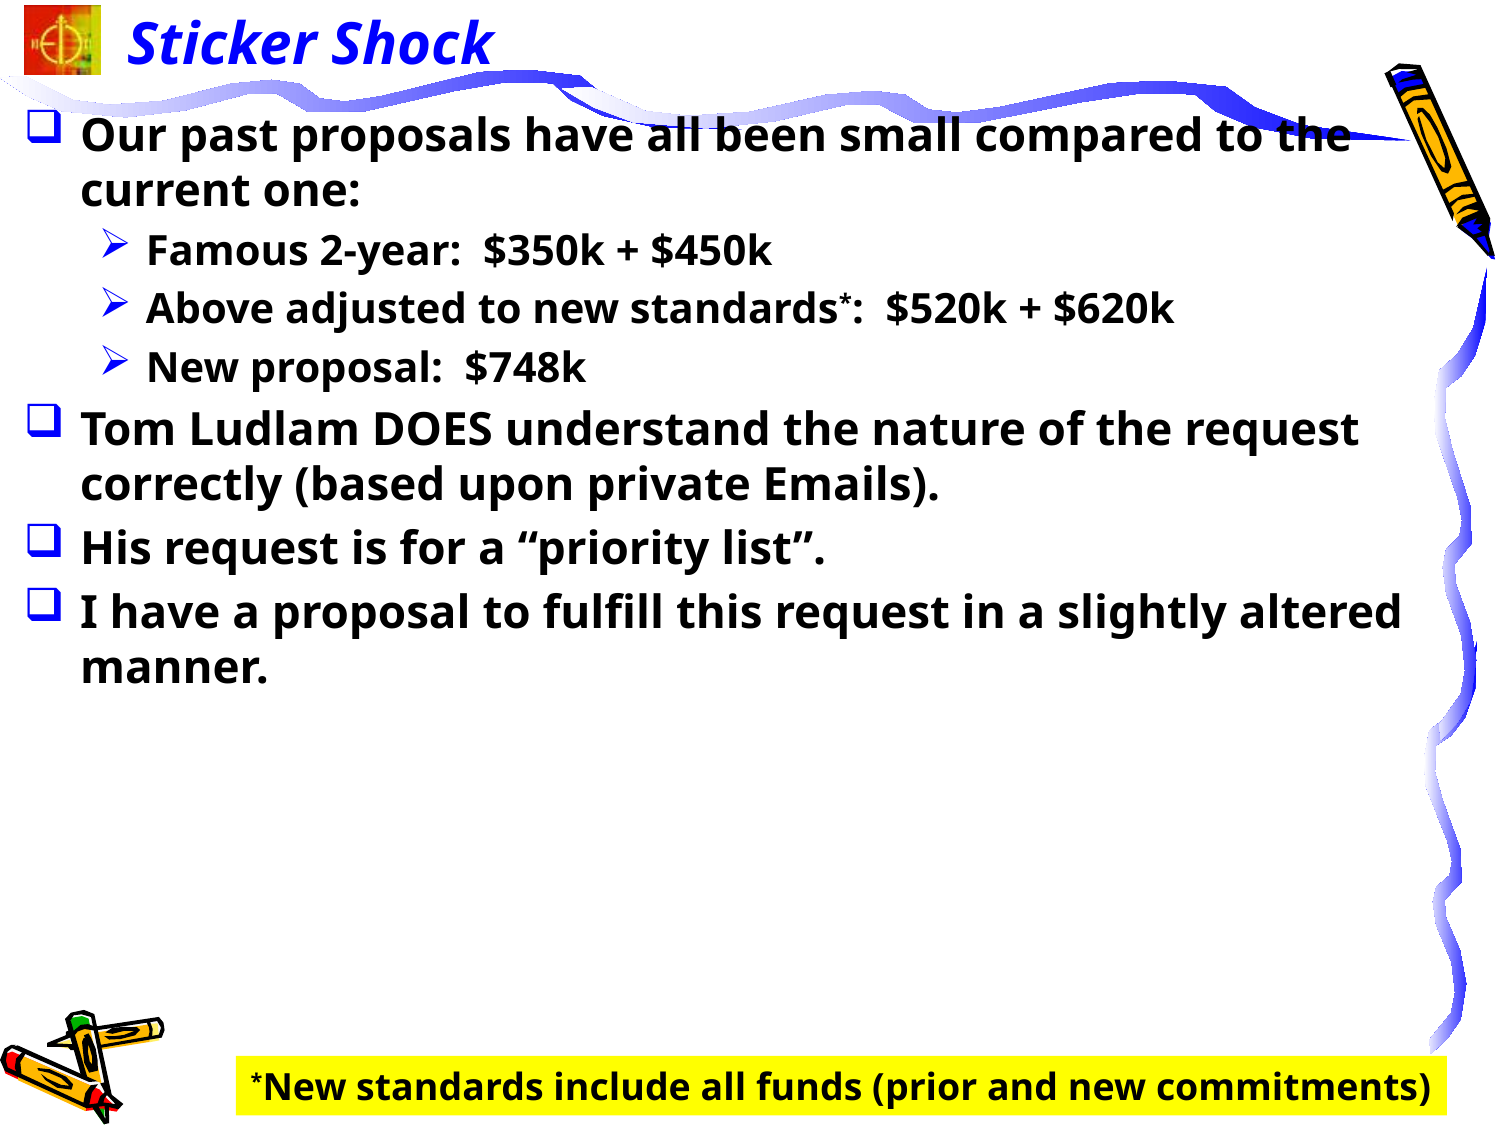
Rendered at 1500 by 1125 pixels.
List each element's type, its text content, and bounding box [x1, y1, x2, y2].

picture [24, 5, 101, 75]
list Our past proposals have all been small compared to the current one: Famous 2-year: $350k + $450k Above adjusted to new standards*: $520k + $620k New proposal: $748k Tom Ludlam DOES understand the nature of the request correctly (based upon private Emails). His request is for a “priority list”. I have a proposal to fulfill this request in a slightly altered manner. [8, 97, 1490, 1069]
title Sticker Shock [112, 3, 1500, 84]
text_box *New standards include all funds (prior and new commitments) [235, 1055, 1447, 1116]
